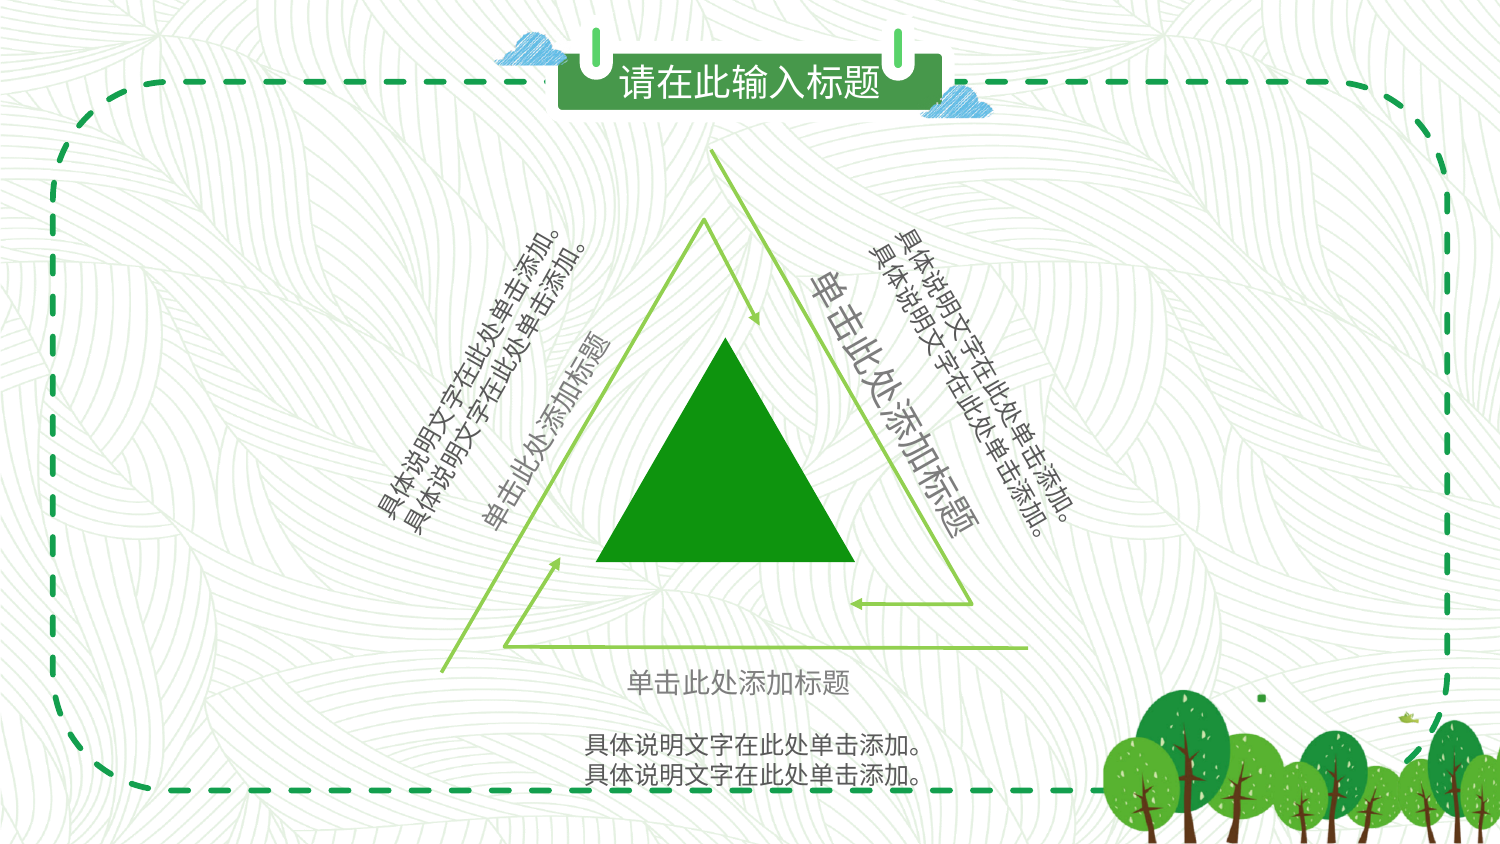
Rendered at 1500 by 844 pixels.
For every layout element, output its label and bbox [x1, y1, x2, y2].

text_box [441, 176, 760, 673]
text_box [504, 557, 1029, 798]
picture [2, 1, 1500, 844]
text_box [710, 149, 1019, 610]
